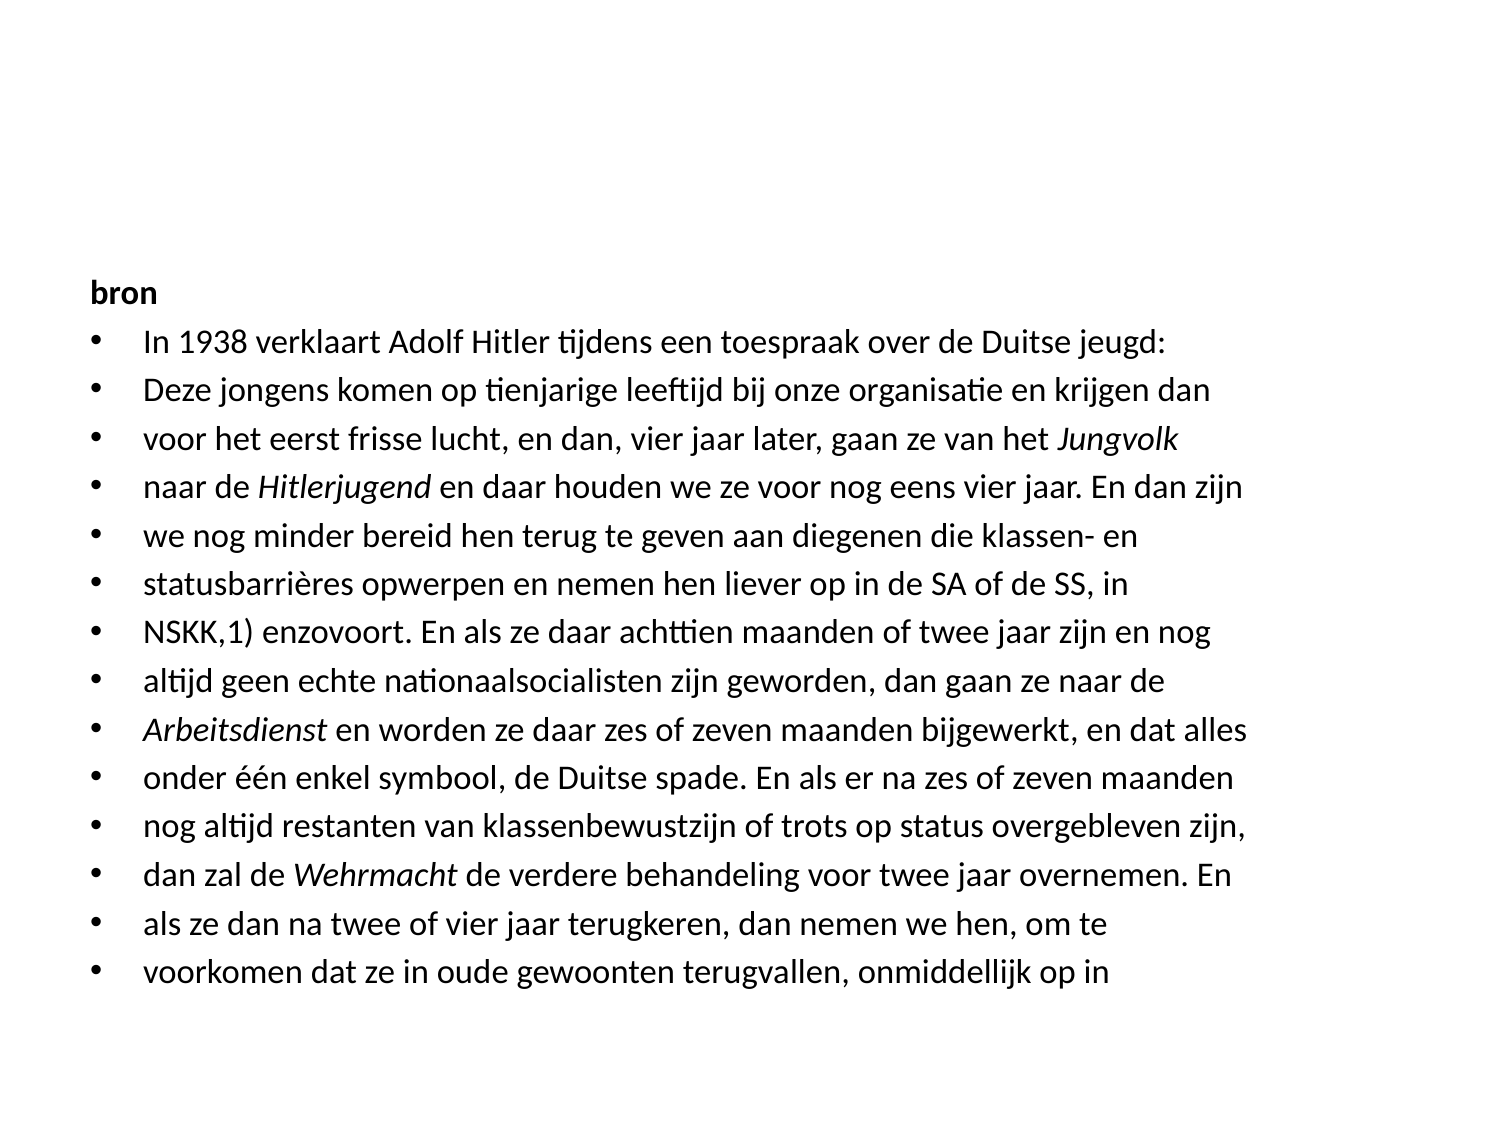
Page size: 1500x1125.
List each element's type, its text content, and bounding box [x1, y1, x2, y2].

list bron In 1938 verklaart Adolf Hitler tijdens een toespraak over de Duitse jeugd: Deze jongens komen op tienjarige leeftijd bij onze organisatie en krijgen dan voor het eerst frisse lucht, en dan, vier jaar later, gaan ze van het Jungvolk naar de Hitlerjugend en daar houden we ze voor nog eens vier jaar. En dan zijn we nog minder bereid hen terug te geven aan diegenen die klassen- en statusbarrières opwerpen en nemen hen liever op in de SA of de SS, in NSKK,1) enzovoort. En als ze daar achttien maanden of twee jaar zijn en nog altijd geen echte nationaalsocialisten zijn geworden, dan gaan ze naar de Arbeitsdienst en worden ze daar zes of zeven maanden bijgewerkt, en dat alles onder één enkel symbool, de Duitse spade. En als er na zes of zeven maanden nog altijd restanten van klassenbewustzijn of trots op status overgebleven zijn, dan zal de Wehrmacht de verdere behandeling voor twee jaar overnemen. En als ze dan na twee of vier jaar terugkeren, dan nemen we hen, om te voorkomen dat ze in oude gewoonten terugvallen, onmiddellijk op in [75, 262, 1425, 1005]
